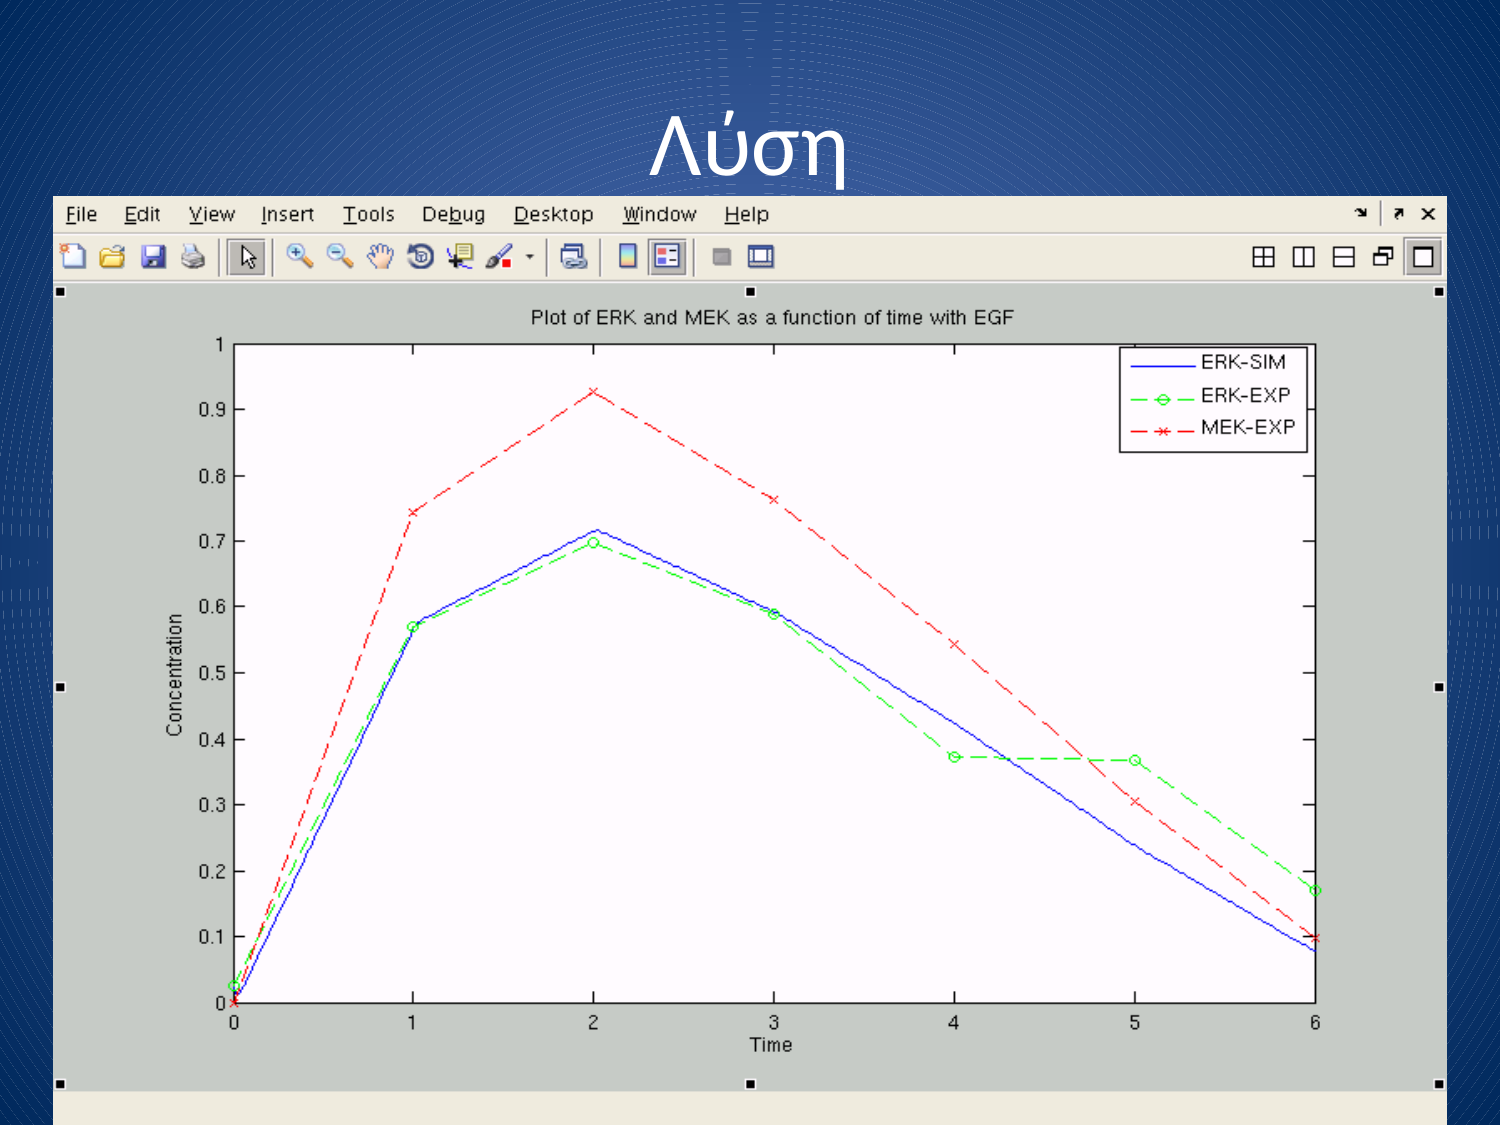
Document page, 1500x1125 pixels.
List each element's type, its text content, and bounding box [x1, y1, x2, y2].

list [52, 195, 1448, 1125]
title Λύση [75, 45, 1425, 193]
